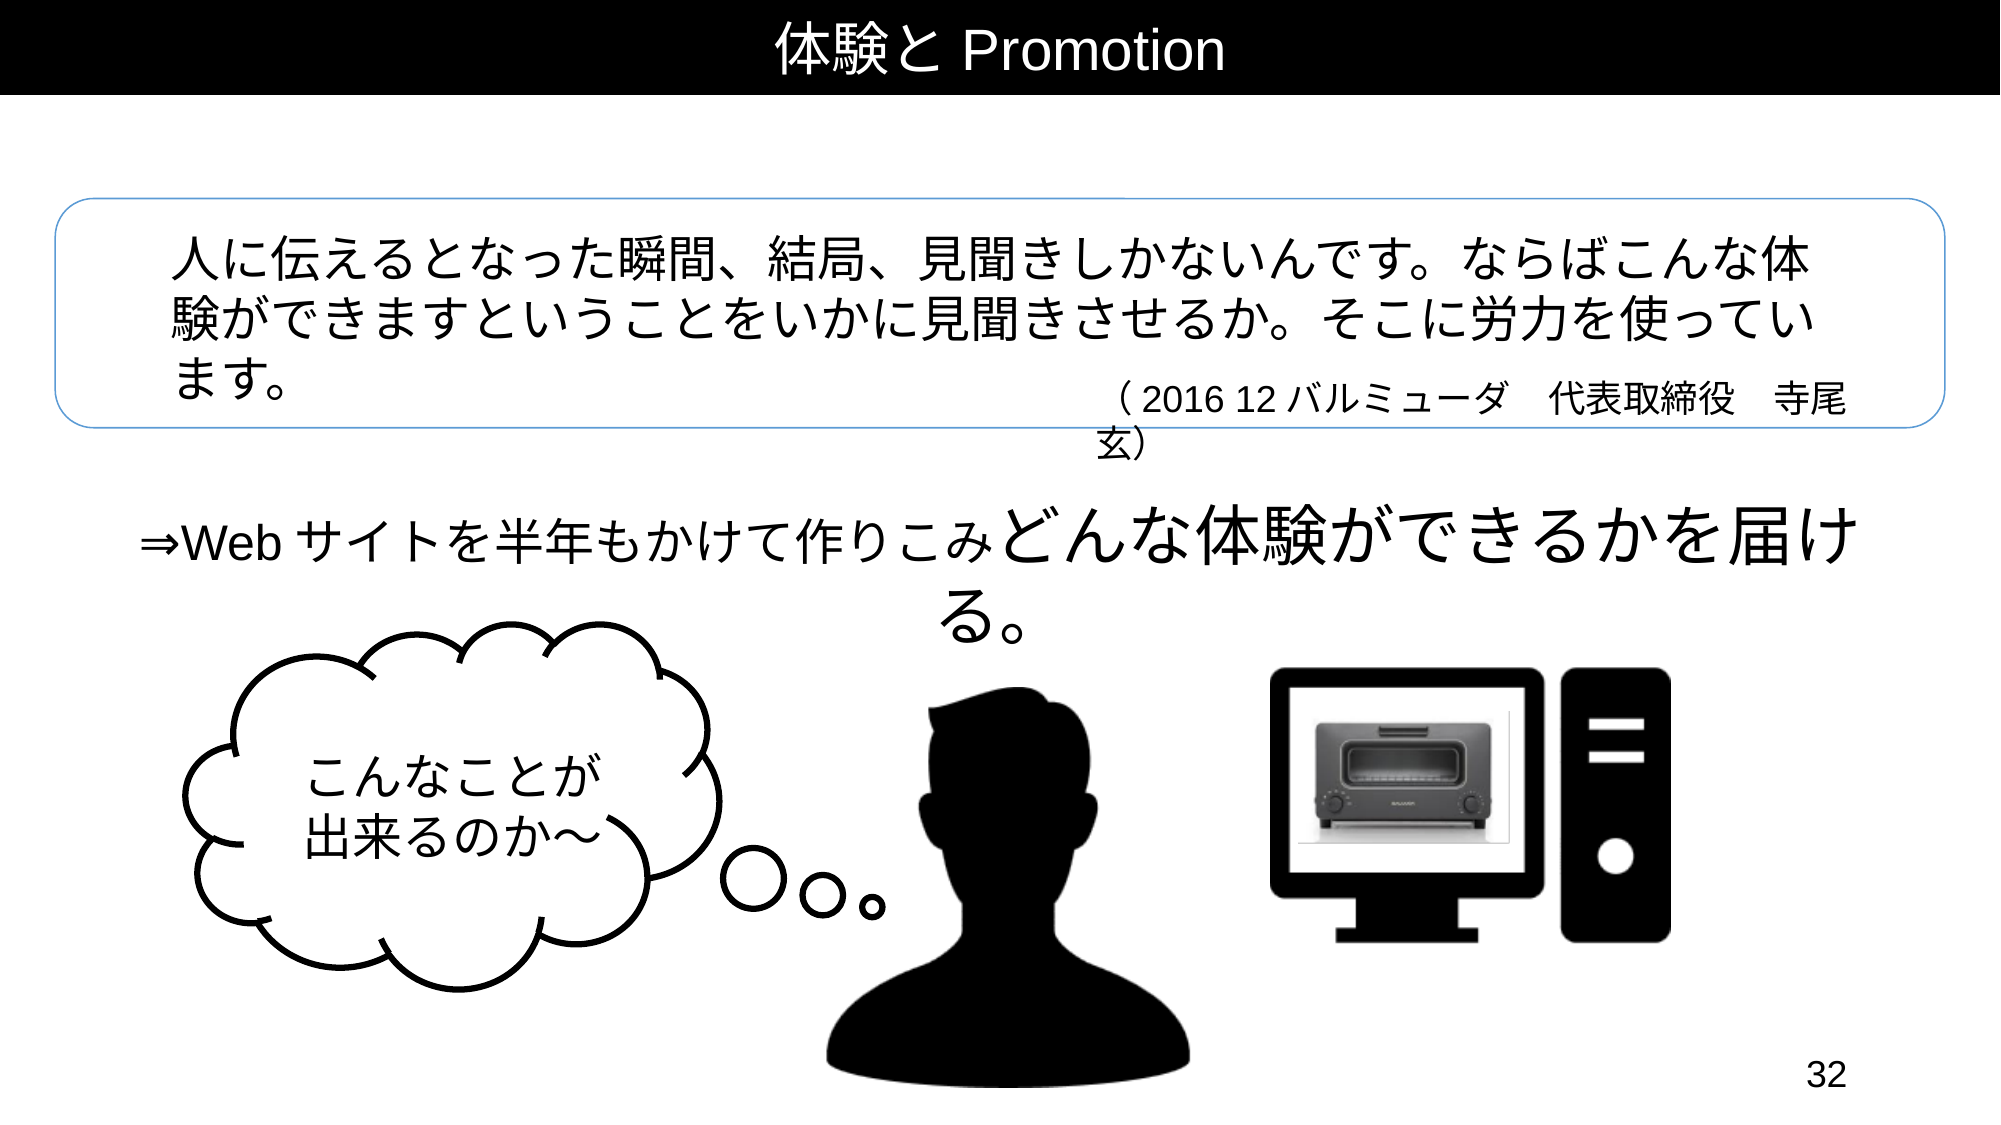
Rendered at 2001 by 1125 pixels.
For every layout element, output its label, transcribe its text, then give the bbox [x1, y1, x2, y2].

text_box 体験とPromotion [0, 0, 2000, 95]
text_box こんなことが 出来るのか～ [287, 737, 618, 873]
picture [1270, 605, 1671, 1006]
text_box ⇒Webサイトを半年もかけて作りこみどんな体験ができるかを届ける。 [120, 486, 1880, 662]
text_box 人に伝えるとなった瞬間、結局、見聞きしかないんです。ならばこんな体験ができますということをいかに見聞きさせるか。そこに労力を使っています。 [155, 220, 1845, 416]
slide_number 32 [1412, 1042, 1863, 1103]
text_box [723, 847, 784, 909]
text_box [55, 198, 1945, 428]
text_box [185, 624, 720, 990]
picture [808, 687, 1209, 1088]
text_box [802, 881, 808, 909]
text_box （2016 12バルミューダ 代表取締役 寺尾玄） [1080, 367, 1880, 472]
